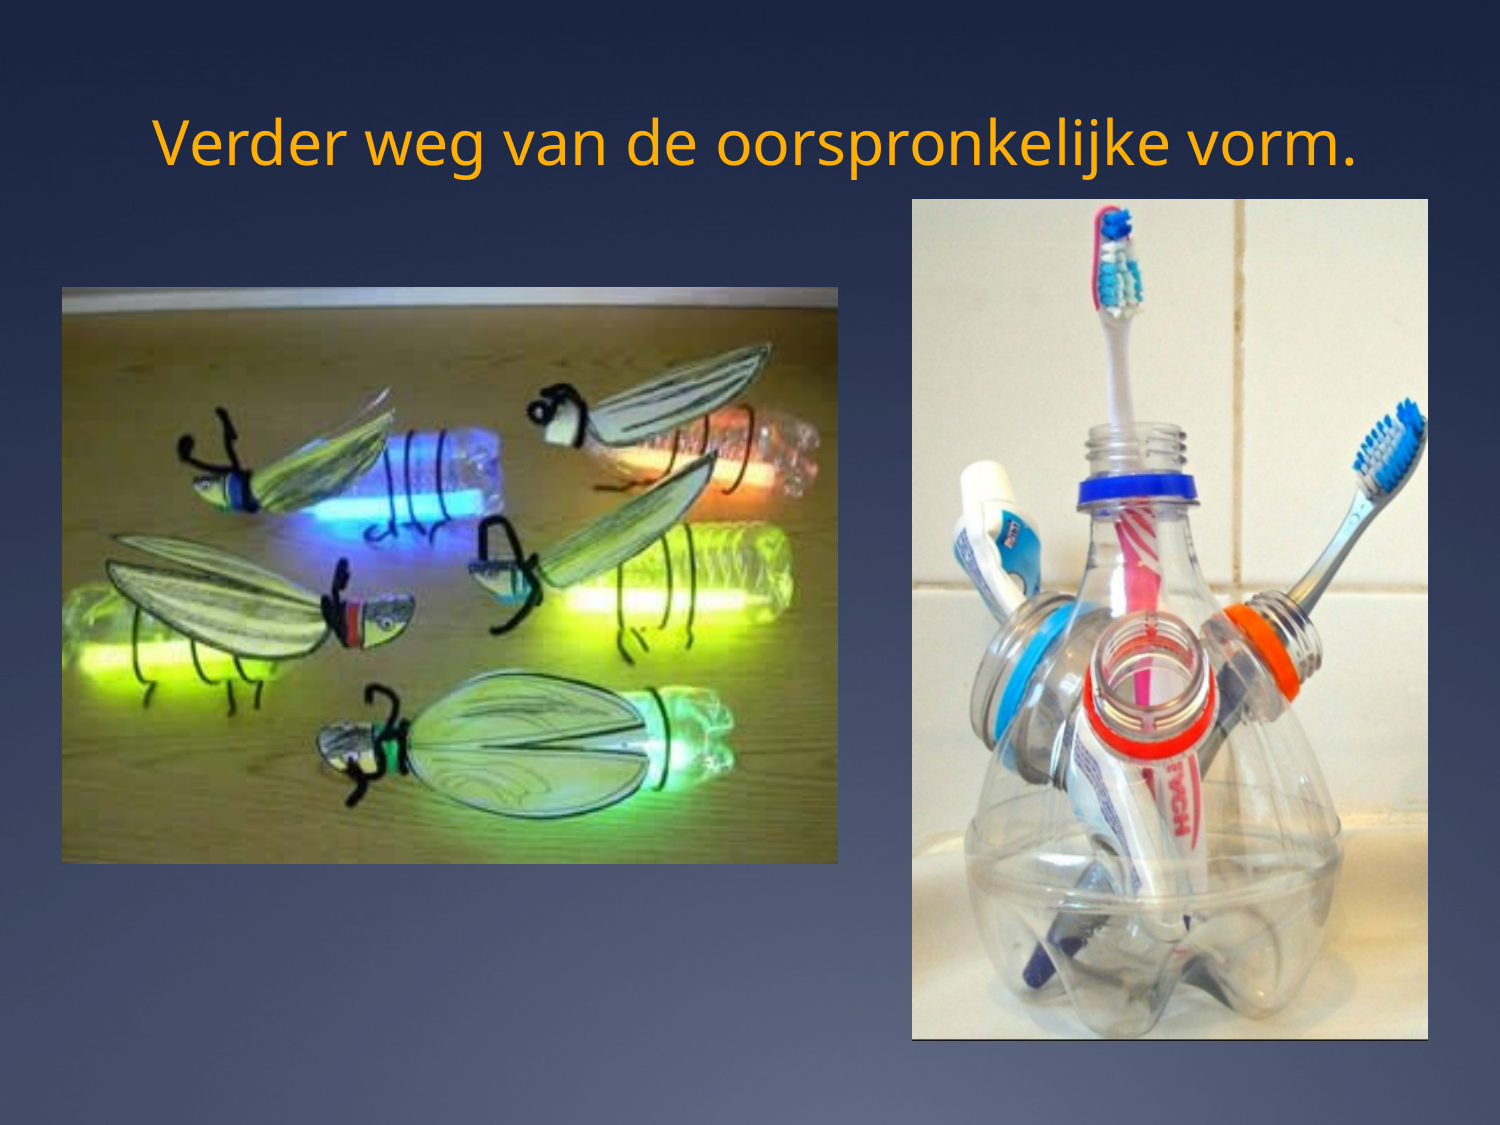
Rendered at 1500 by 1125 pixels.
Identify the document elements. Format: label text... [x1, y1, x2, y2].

picture [911, 198, 1429, 1042]
title Verder weg van de oorspronkelijke vorm. [62, 95, 1450, 225]
picture [61, 286, 839, 865]
